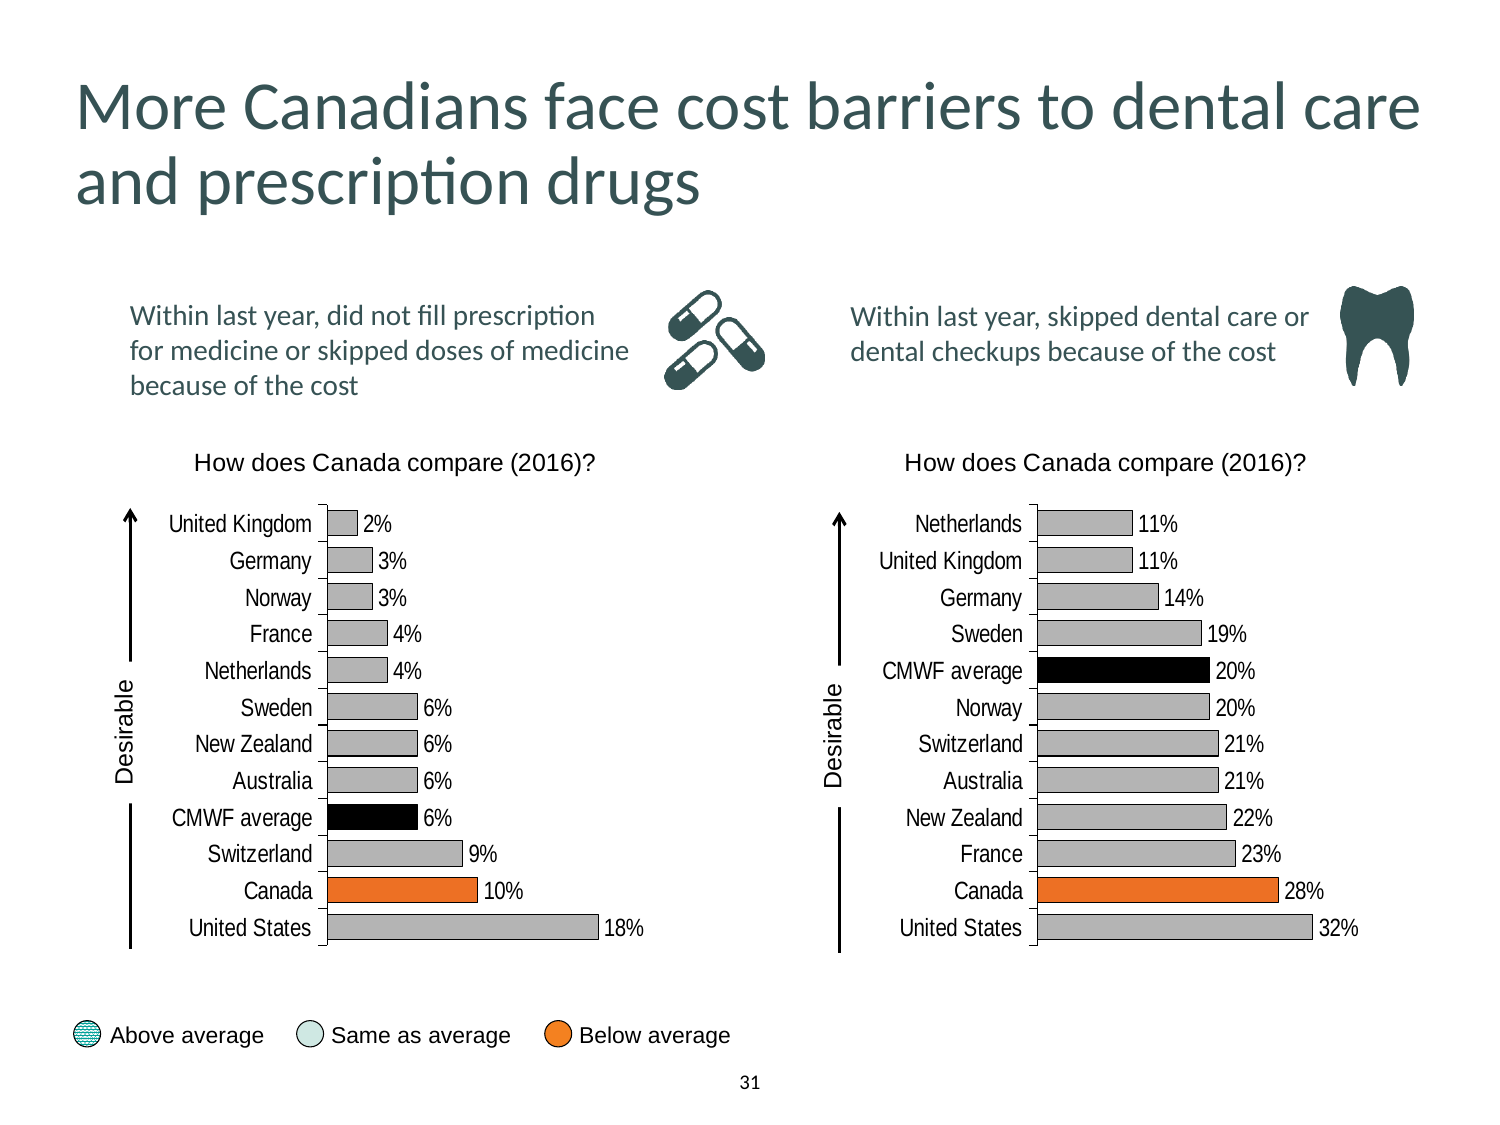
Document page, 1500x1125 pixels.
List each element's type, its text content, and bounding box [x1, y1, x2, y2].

text_box Within last year, did not fill prescription for medicine or skipped doses of medicine because of the cost [112, 278, 703, 420]
title More Canadians face cost barriers to dental care and prescription drugs [60, 60, 1471, 152]
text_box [73, 1012, 784, 1057]
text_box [808, 511, 870, 954]
picture [663, 290, 765, 390]
chart [113, 441, 693, 965]
chart [823, 441, 1403, 965]
text_box Within last year, skipped dental care or dental checkups because of the cost [832, 279, 1436, 385]
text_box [99, 507, 161, 950]
picture [1340, 286, 1414, 386]
